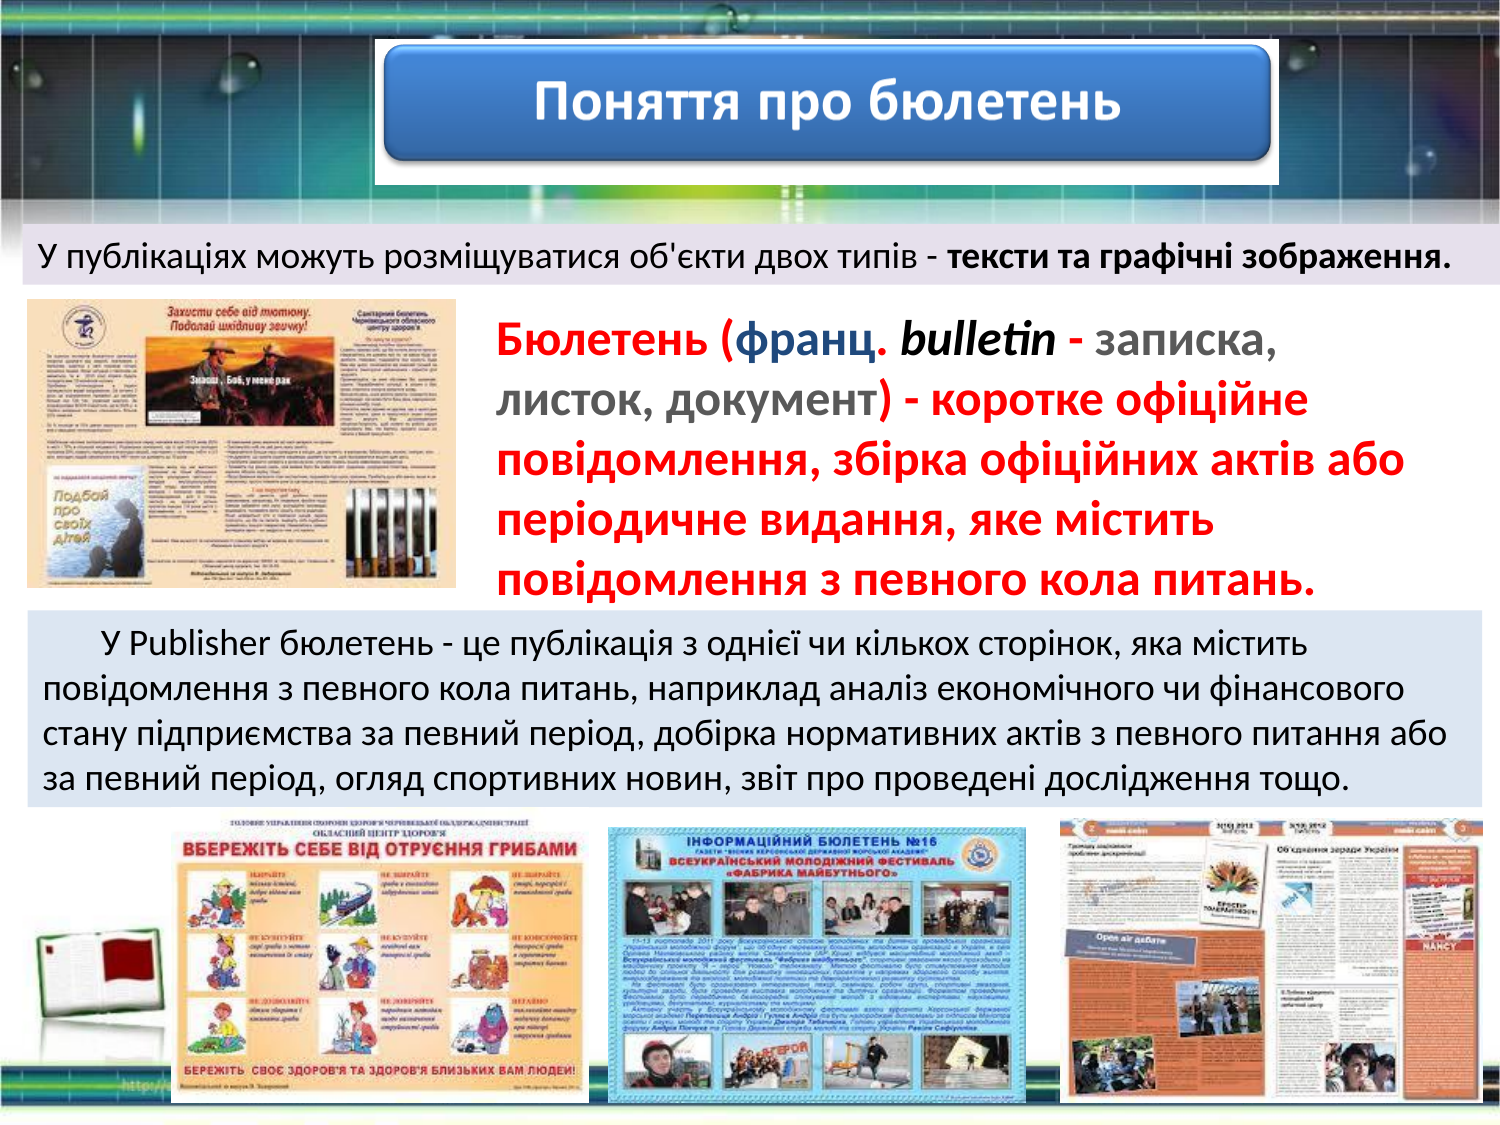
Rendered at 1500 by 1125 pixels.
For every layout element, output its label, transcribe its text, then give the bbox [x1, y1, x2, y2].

picture [0, 0, 1500, 1125]
text_box У Publisher бюлетень - це публікація з однієї чи кількох сторінок, яка містить повідомлення з певного кола питань, наприклад аналіз економічного чи фінансового стану підприємства за певний період, добірка нормативних актів з певного питання або за певний період, огляд спортивних новин, звіт про проведені дослідження тощо. [27, 610, 1483, 808]
text_box Бюлетень (франц. bulletin - записка, листок, документ) - коротке офіційне повідомлення, збірка офіційних актів або періодичне видання, яке містить повідомлення з певного кола питань. [481, 298, 1427, 610]
text_box У публікаціях можуть розміщуватися об'єкти двох типів - тексти та графічні зображення. [22, 223, 1500, 285]
